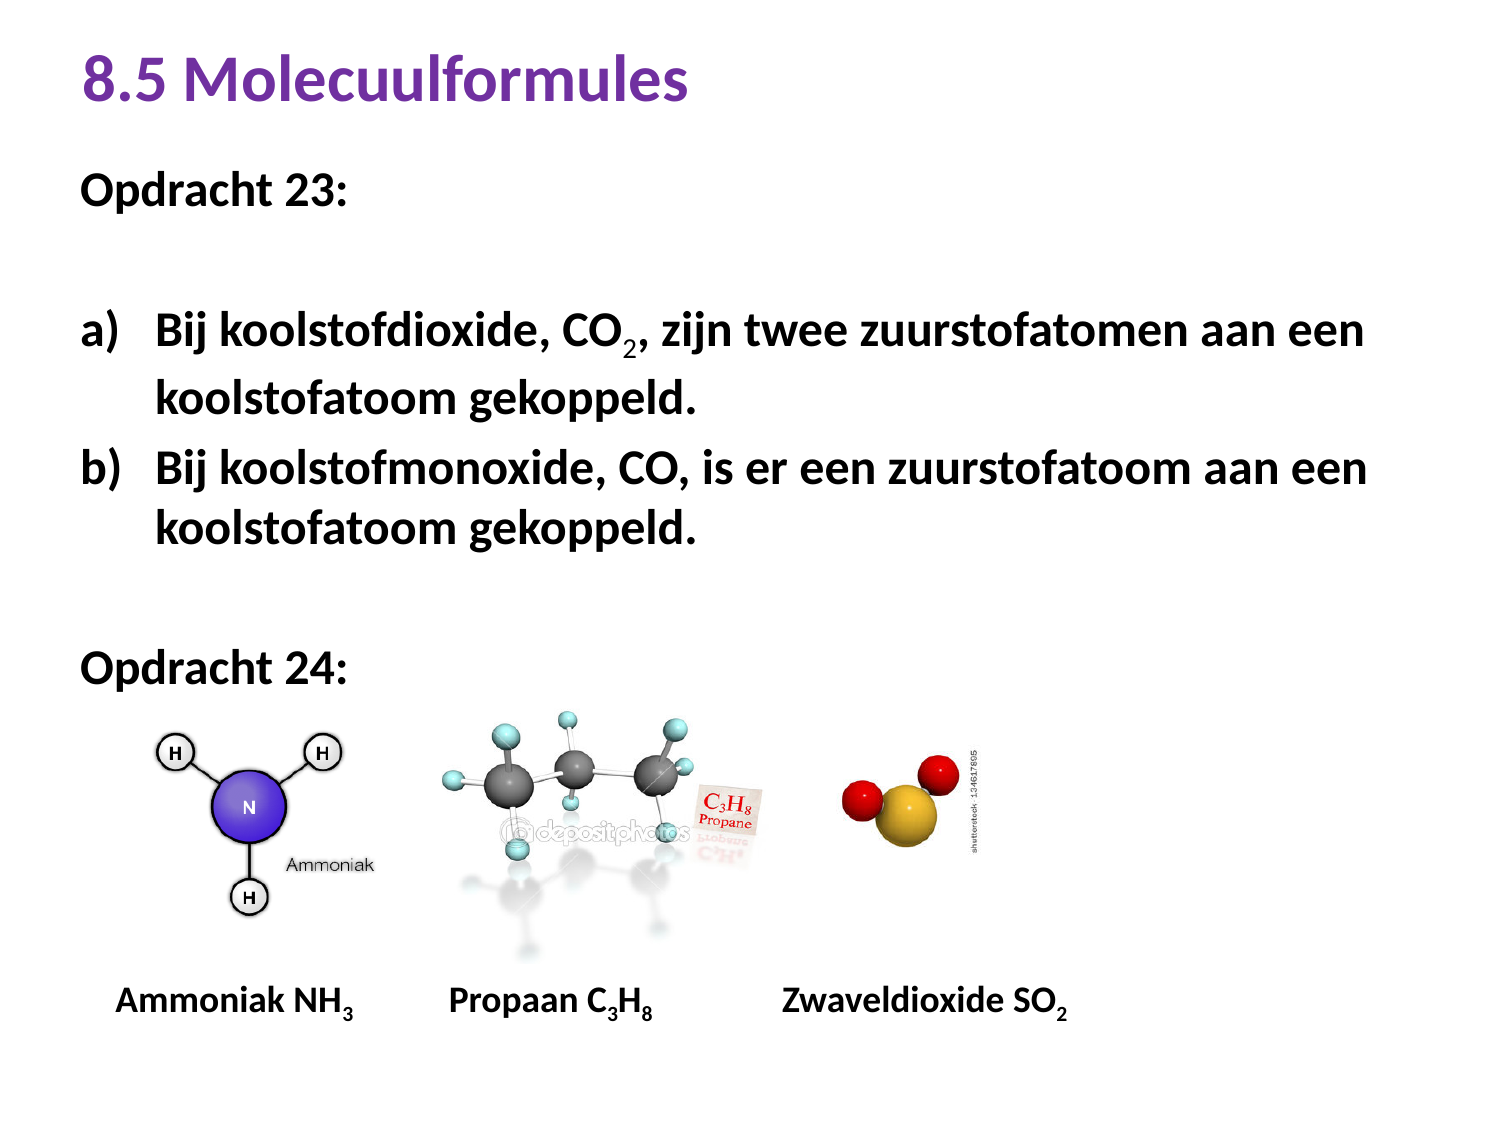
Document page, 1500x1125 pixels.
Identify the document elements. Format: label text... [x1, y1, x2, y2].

picture [413, 702, 786, 965]
table_header Zwaveldioxide SO2 [768, 978, 1099, 1070]
table_header Propaan C3H8 [435, 978, 766, 1070]
table_header Ammoniak NH3 [101, 978, 433, 1070]
picture [836, 737, 981, 867]
picture [137, 714, 387, 921]
list Opdracht 23: Bij koolstofdioxide, CO2, zijn twee zuurstofatomen aan een koolstofatoom gekoppeld. Bij koolstofmonoxide, CO, is er een zuurstofatoom aan een koolstofatoom gekoppeld. Opdracht 24: [64, 148, 1468, 1088]
title 8.5 Molecuulformules [67, 26, 1466, 125]
